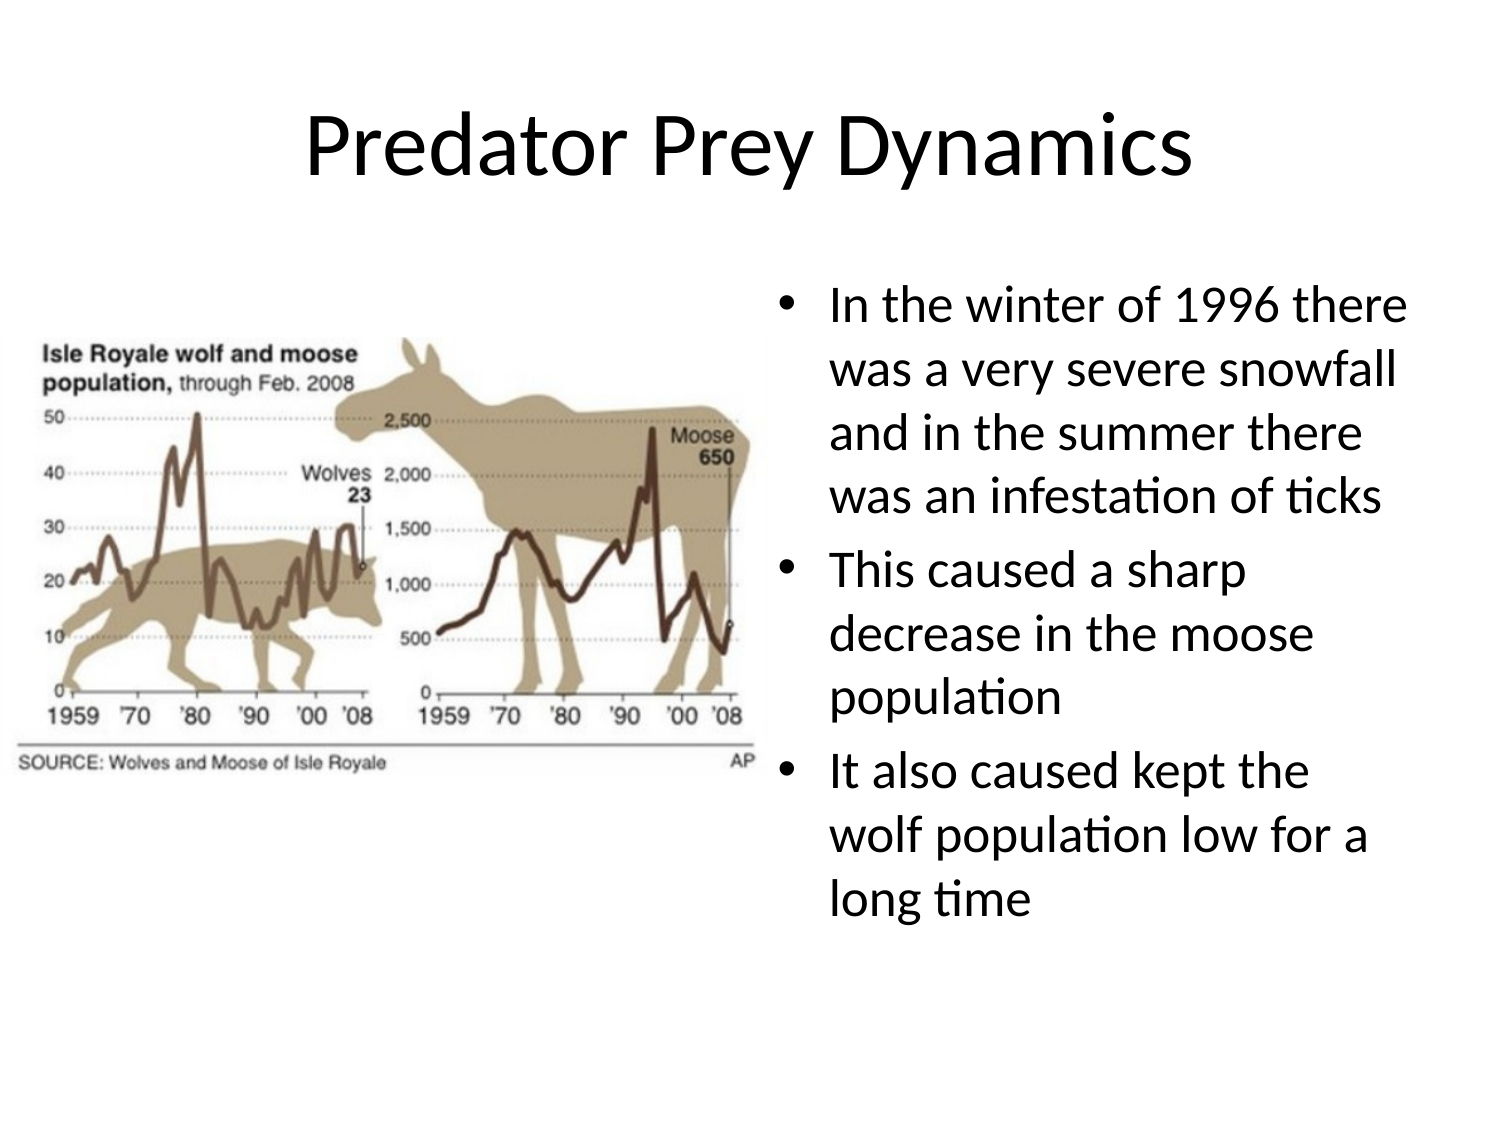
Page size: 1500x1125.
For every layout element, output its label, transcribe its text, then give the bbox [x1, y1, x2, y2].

title Predator Prey Dynamics [75, 45, 1425, 233]
list In the winter of 1996 there was a very severe snowfall and in the summer there was an infestation of ticks This caused a sharp decrease in the moose population It also caused kept the wolf population low for a long time [762, 262, 1425, 1005]
picture [0, 337, 768, 776]
